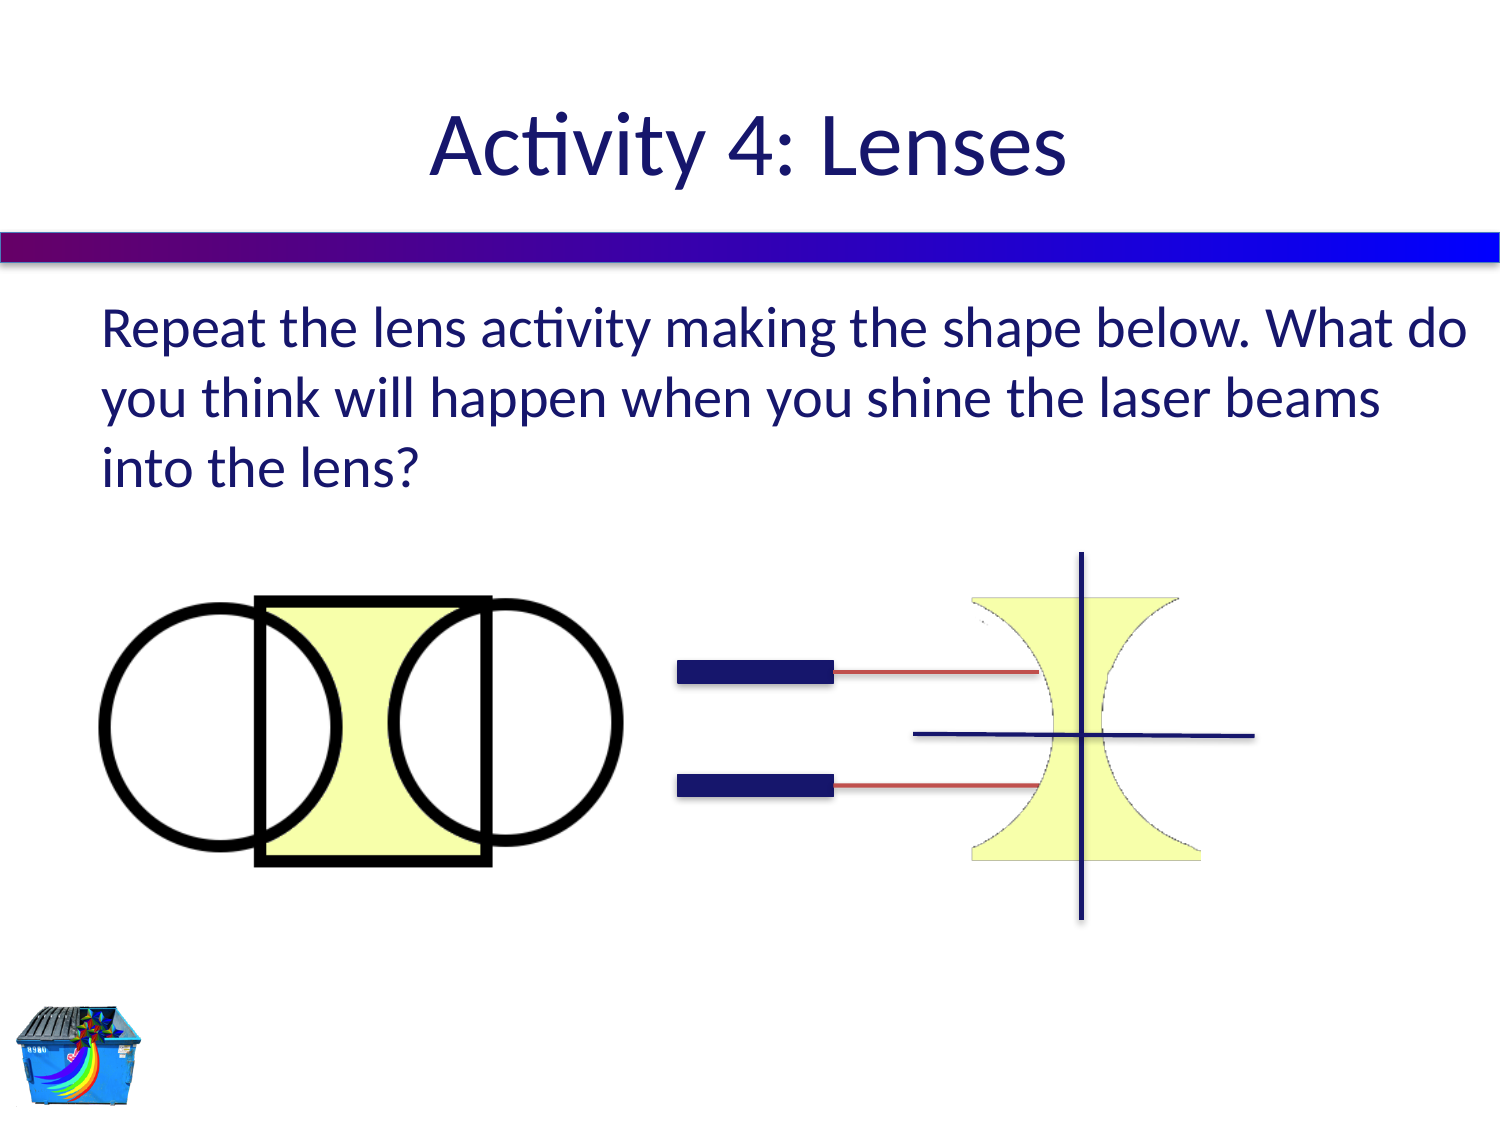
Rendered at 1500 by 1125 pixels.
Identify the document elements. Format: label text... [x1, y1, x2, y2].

title Activity 4: Lenses [75, 45, 1425, 233]
text_box Repeat the lens activity making the shape below. What do you think will happen when you shine the laser beams into the lens? [86, 282, 1485, 857]
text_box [677, 660, 957, 684]
picture [962, 585, 1081, 733]
picture [962, 737, 1081, 887]
picture [1082, 585, 1201, 733]
picture [1082, 737, 1201, 887]
picture [14, 1004, 143, 1107]
picture [25, 545, 711, 925]
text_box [912, 733, 1255, 737]
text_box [677, 774, 957, 797]
